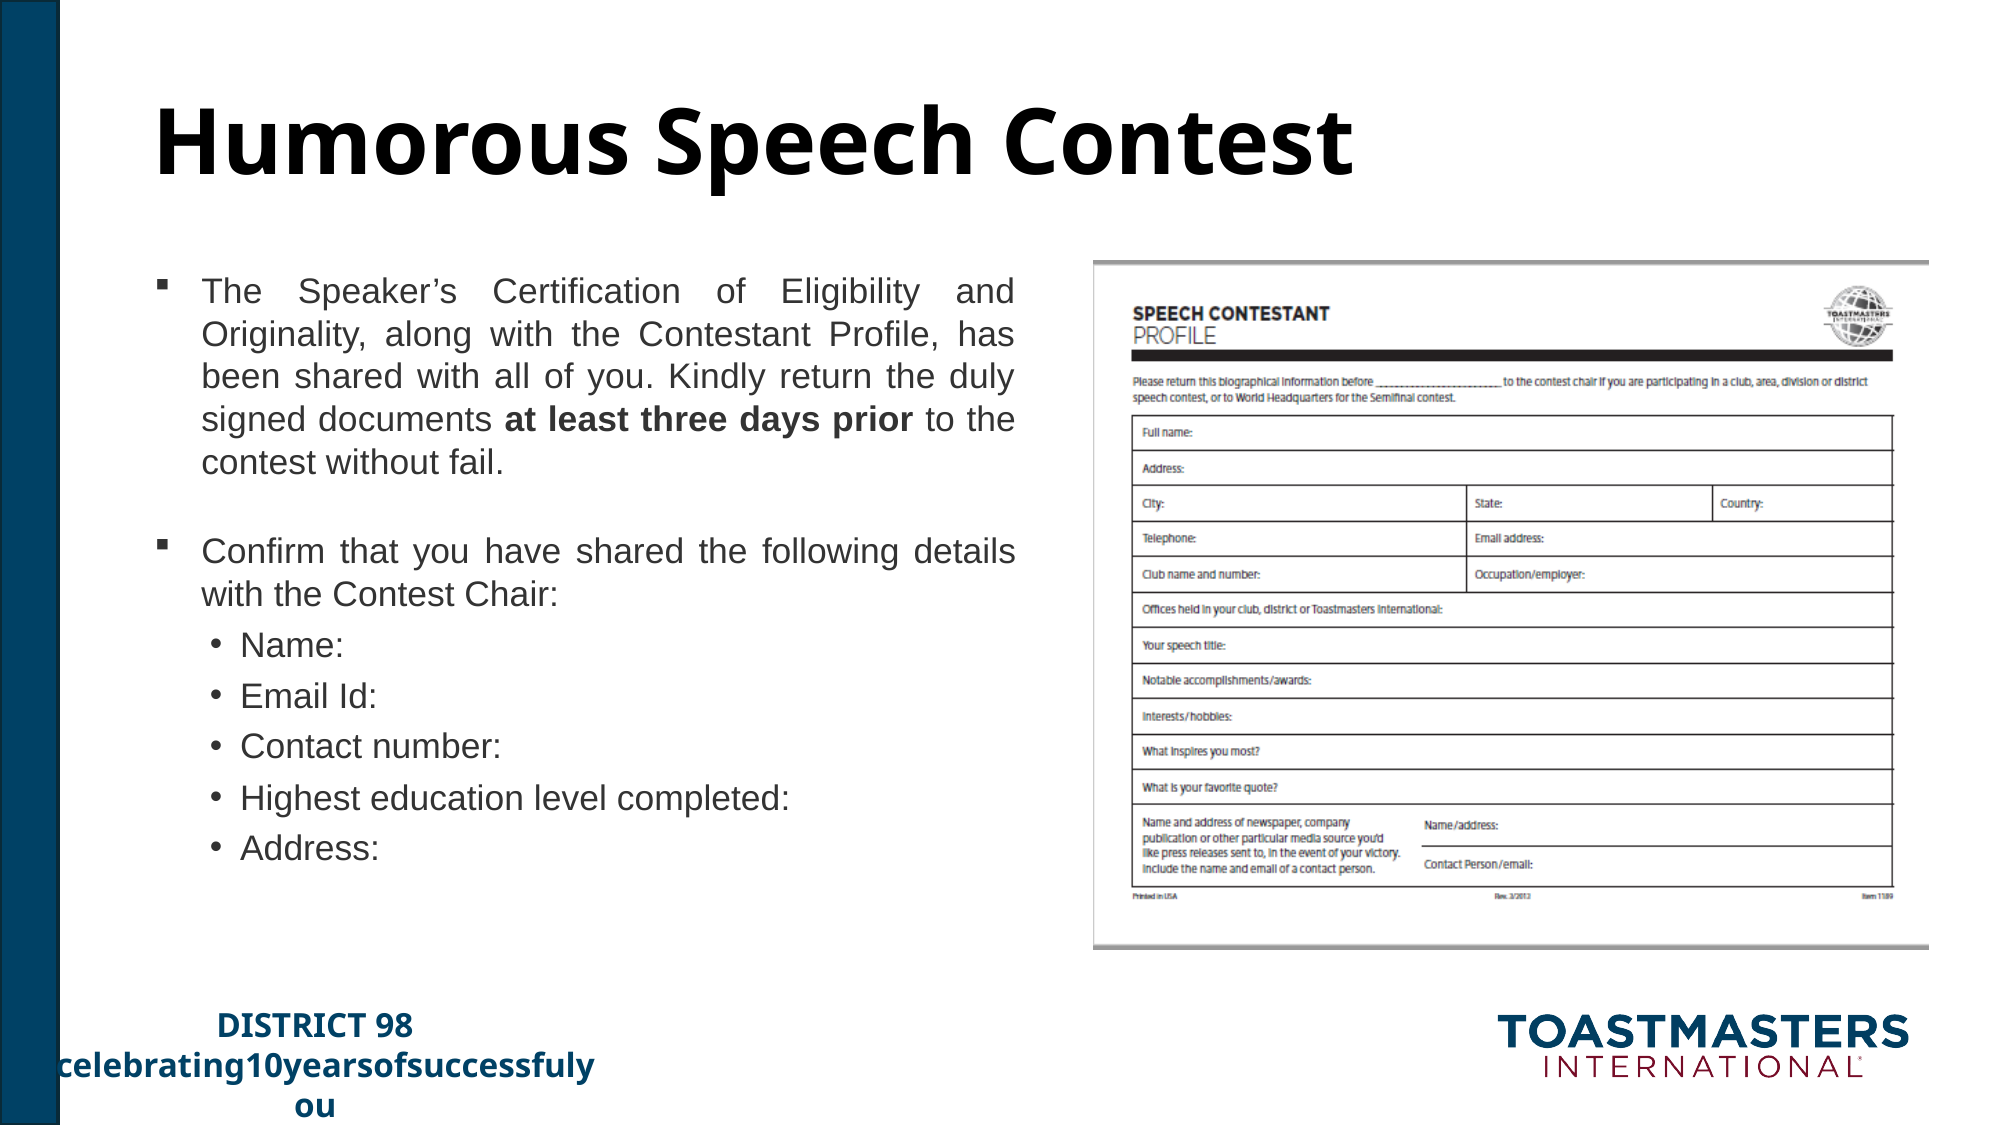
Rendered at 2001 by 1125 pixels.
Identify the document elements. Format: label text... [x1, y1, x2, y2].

text_box [0, 0, 60, 1125]
text_box DISTRICT 98 #celebrating10yearsofsuccessfulyou [10, 996, 620, 1125]
list The Speaker’s Certification of Eligibility and Originality, along with the Contestant Profile, has been shared with all of you. Kindly return the duly signed documents at least three days prior to the contest without fail. Confirm that you have shared the following details with the Contest Chair: Name: Email Id: Contact number: Highest education level completed: Address: [137, 260, 1033, 950]
title Humorous Speech Contest [137, 59, 1944, 229]
picture [1093, 260, 2000, 1125]
